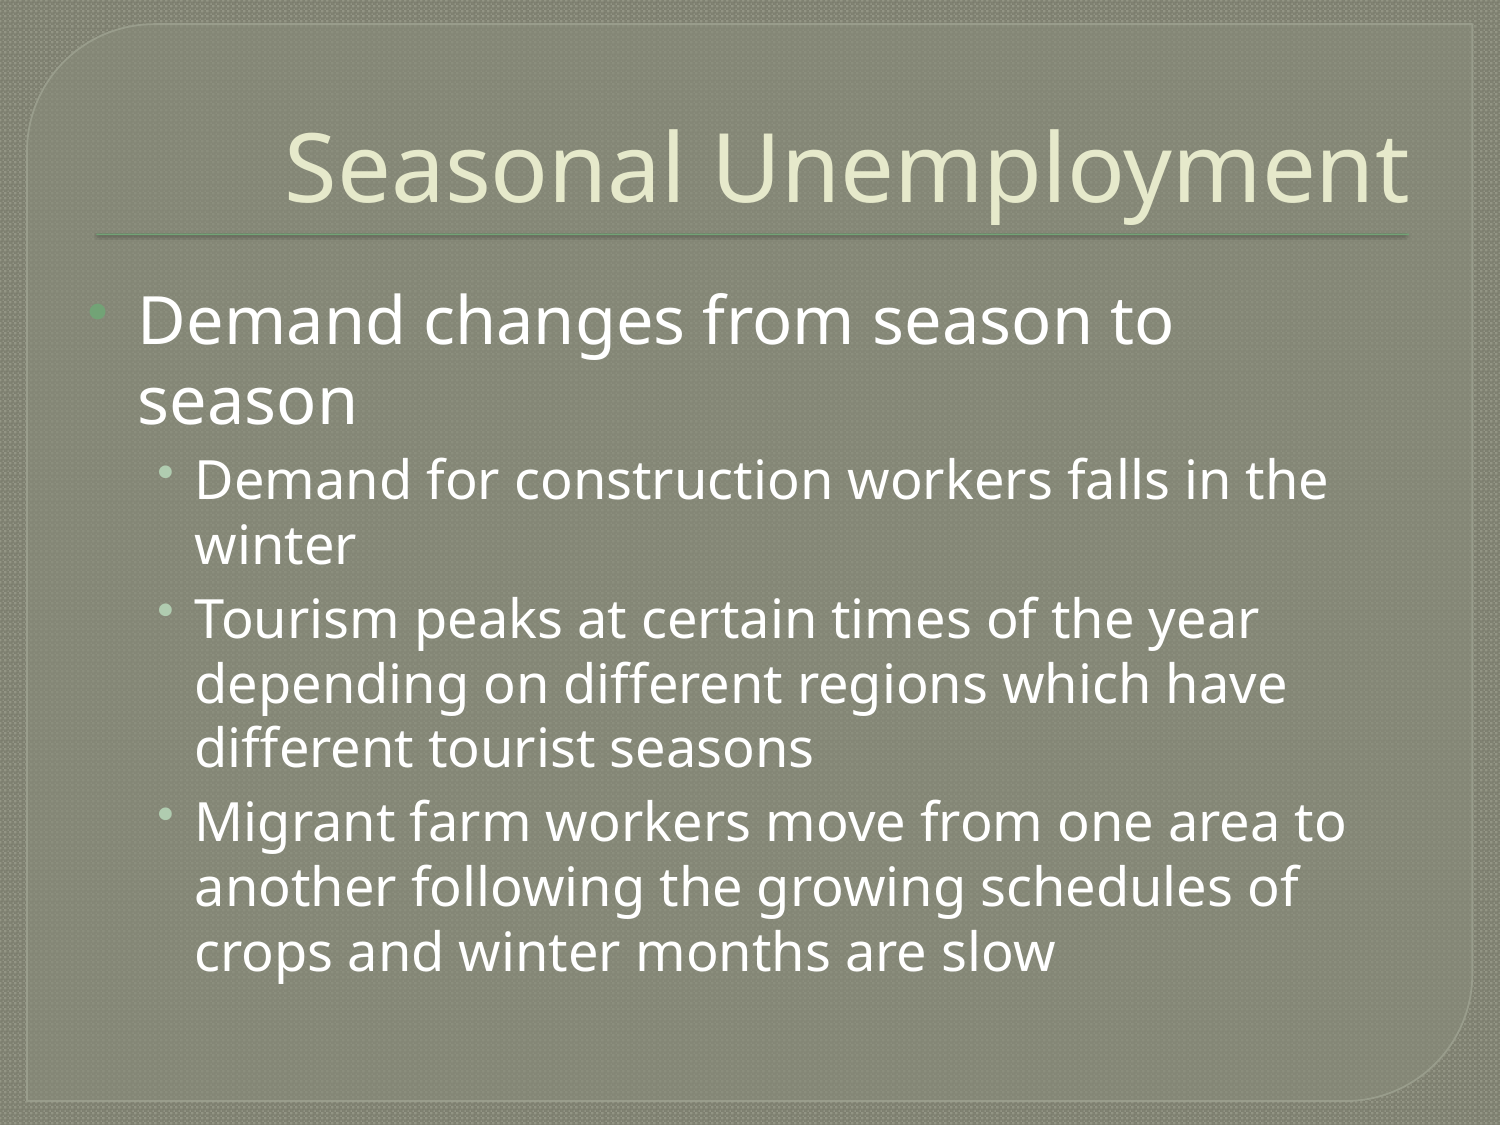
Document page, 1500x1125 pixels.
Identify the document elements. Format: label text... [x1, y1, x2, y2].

list Demand changes from season to season Demand for construction workers falls in the winter Tourism peaks at certain times of the year depending on different regions which have different tourist seasons Migrant farm workers move from one area to another following the growing schedules of crops and winter months are slow [75, 270, 1425, 1013]
title Seasonal Unemployment [75, 41, 1425, 230]
